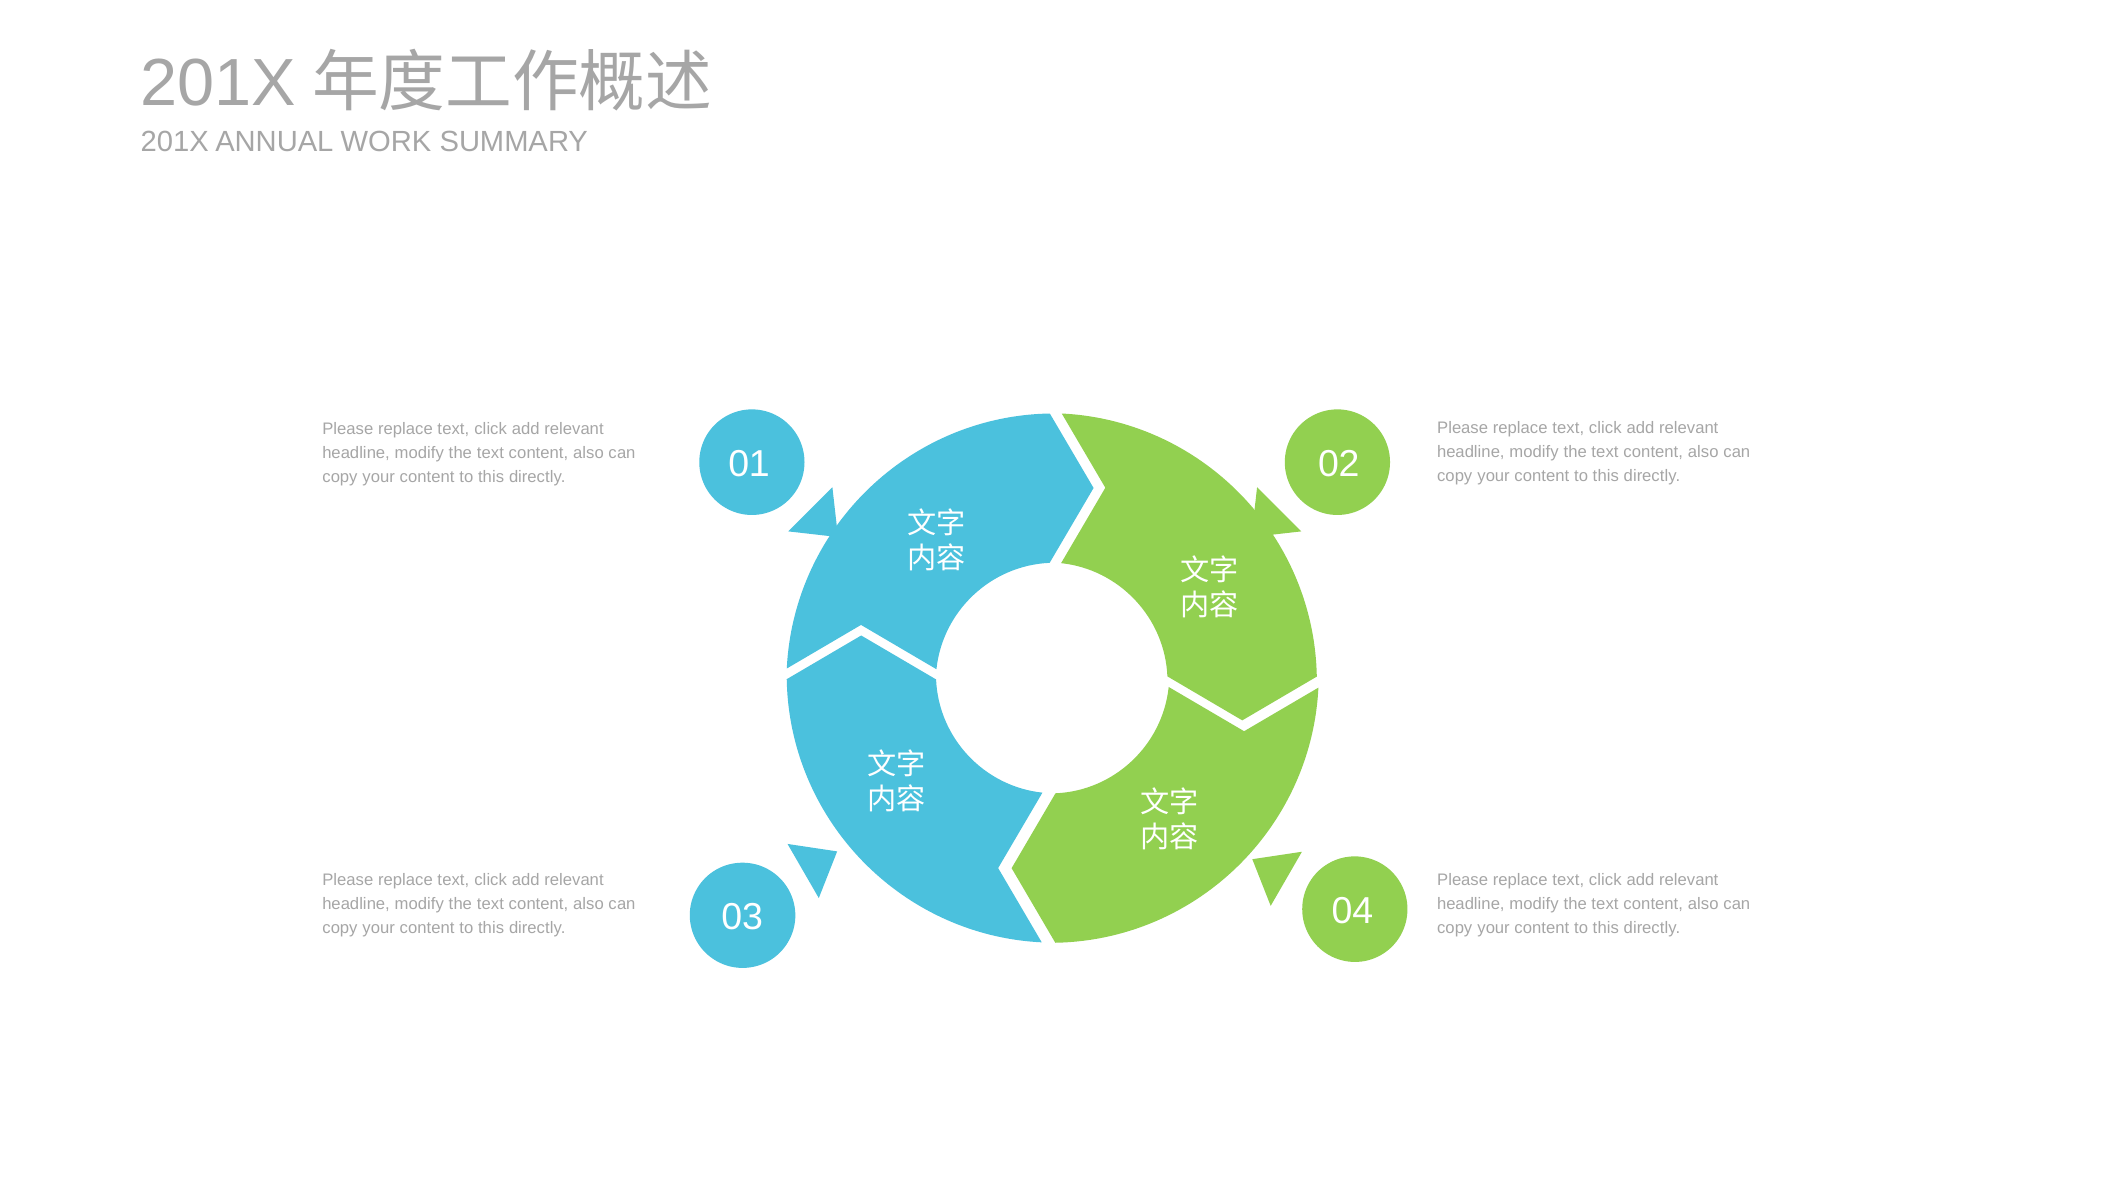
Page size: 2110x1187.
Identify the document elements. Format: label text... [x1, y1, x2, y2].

text_box [1011, 686, 1319, 943]
text_box 201X ANNUAL WORK SUMMARY [140, 122, 602, 158]
text_box Please replace text, click add relevant headline, modify the text content, also can copy your content to this directly. [322, 865, 660, 937]
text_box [1248, 835, 1405, 969]
text_box 文字内容 [855, 724, 939, 836]
text_box 文字内容 [1167, 530, 1252, 643]
text_box [786, 635, 1043, 943]
text_box 201X年度工作概述 [140, 38, 789, 119]
text_box [1061, 413, 1317, 721]
text_box 文字内容 [1127, 762, 1212, 875]
text_box Please replace text, click add relevant headline, modify the text content, also can copy your content to this directly. [1437, 413, 1782, 485]
text_box 文字内容 [895, 483, 979, 595]
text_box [684, 827, 841, 961]
text_box Please replace text, click add relevant headline, modify the text content, also can copy your content to this directly. [322, 414, 660, 486]
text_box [699, 409, 856, 543]
text_box [786, 413, 1094, 670]
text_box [1234, 409, 1391, 543]
text_box Please replace text, click add relevant headline, modify the text content, also can copy your content to this directly. [1437, 865, 1782, 937]
